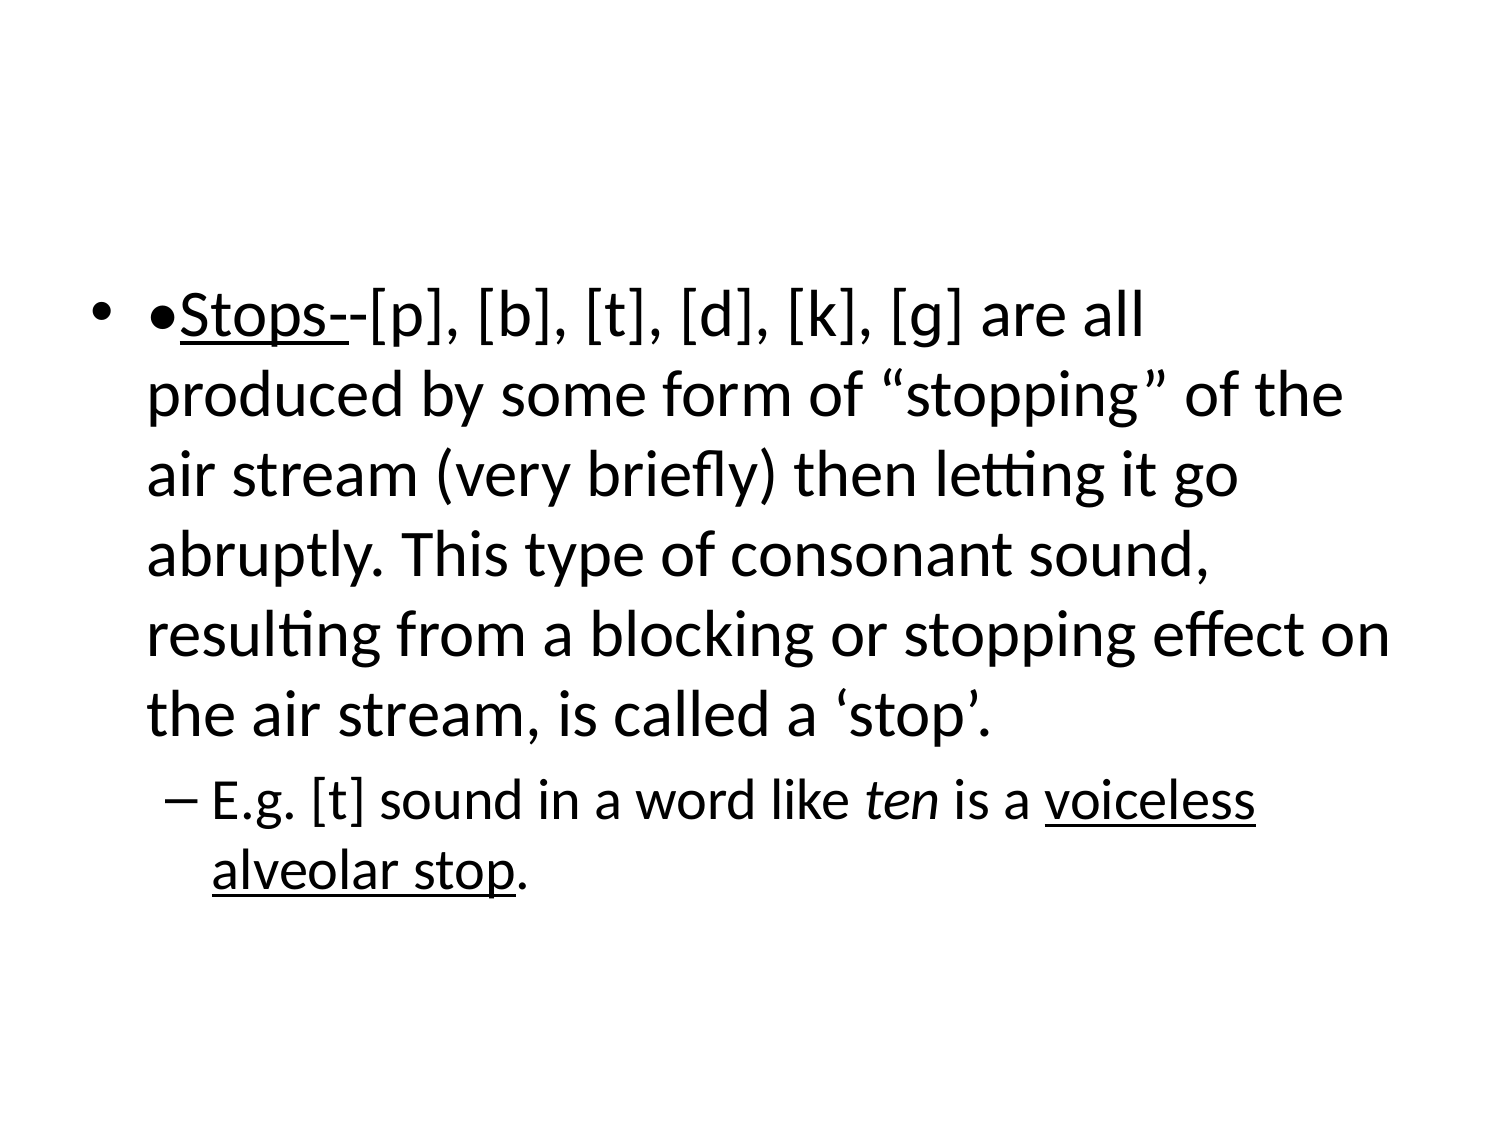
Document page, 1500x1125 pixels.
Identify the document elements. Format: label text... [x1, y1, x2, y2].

list •Stops--[p], [b], [t], [d], [k], [ɡ] are all produced by some form of “stopping” of the air stream (very briefly) then letting it go abruptly. This type of consonant sound, resulting from a blocking or stopping effect on the air stream, is called a ‘stop’. E.g. [t] sound in a word like ten is a voiceless alveolar stop. [75, 262, 1425, 1005]
